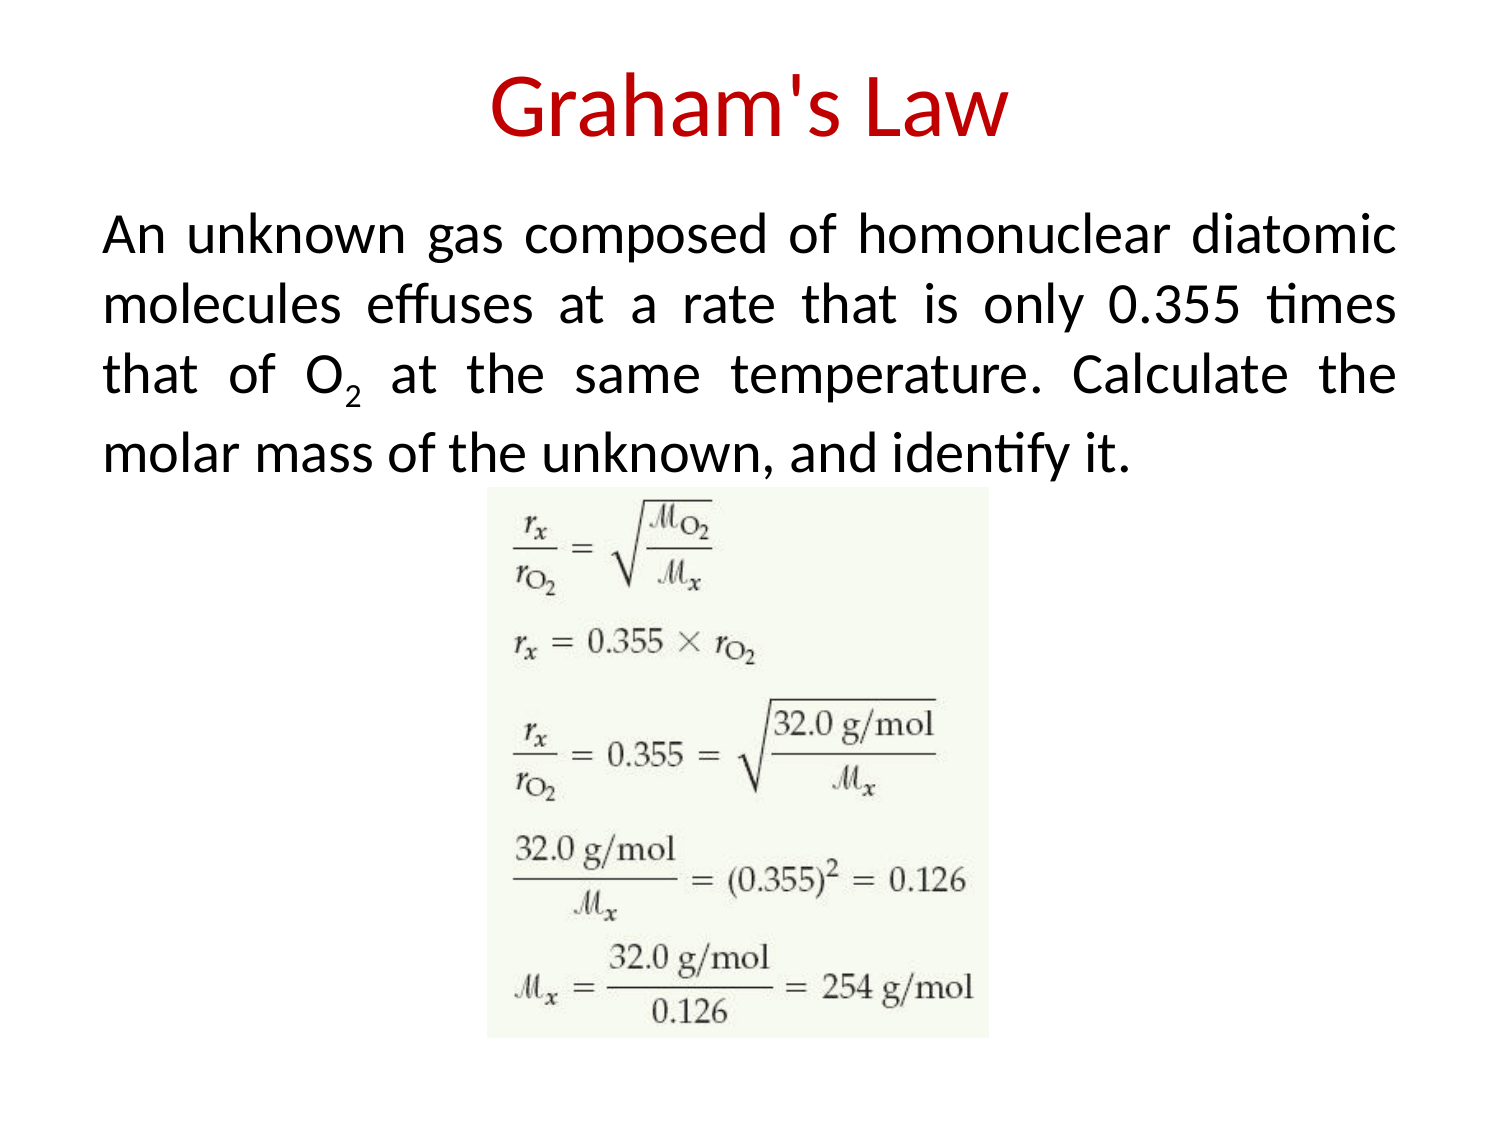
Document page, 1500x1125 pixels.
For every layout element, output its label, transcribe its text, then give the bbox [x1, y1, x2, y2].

picture [487, 487, 989, 1038]
text_box Graham's Law [112, 37, 1388, 225]
text_box An unknown gas composed of homonuclear diatomic molecules effuses at a rate that is only 0.355 times that of O2 at the same temperature. Calculate the molar mass of the unknown, and identify it. [87, 187, 1413, 492]
